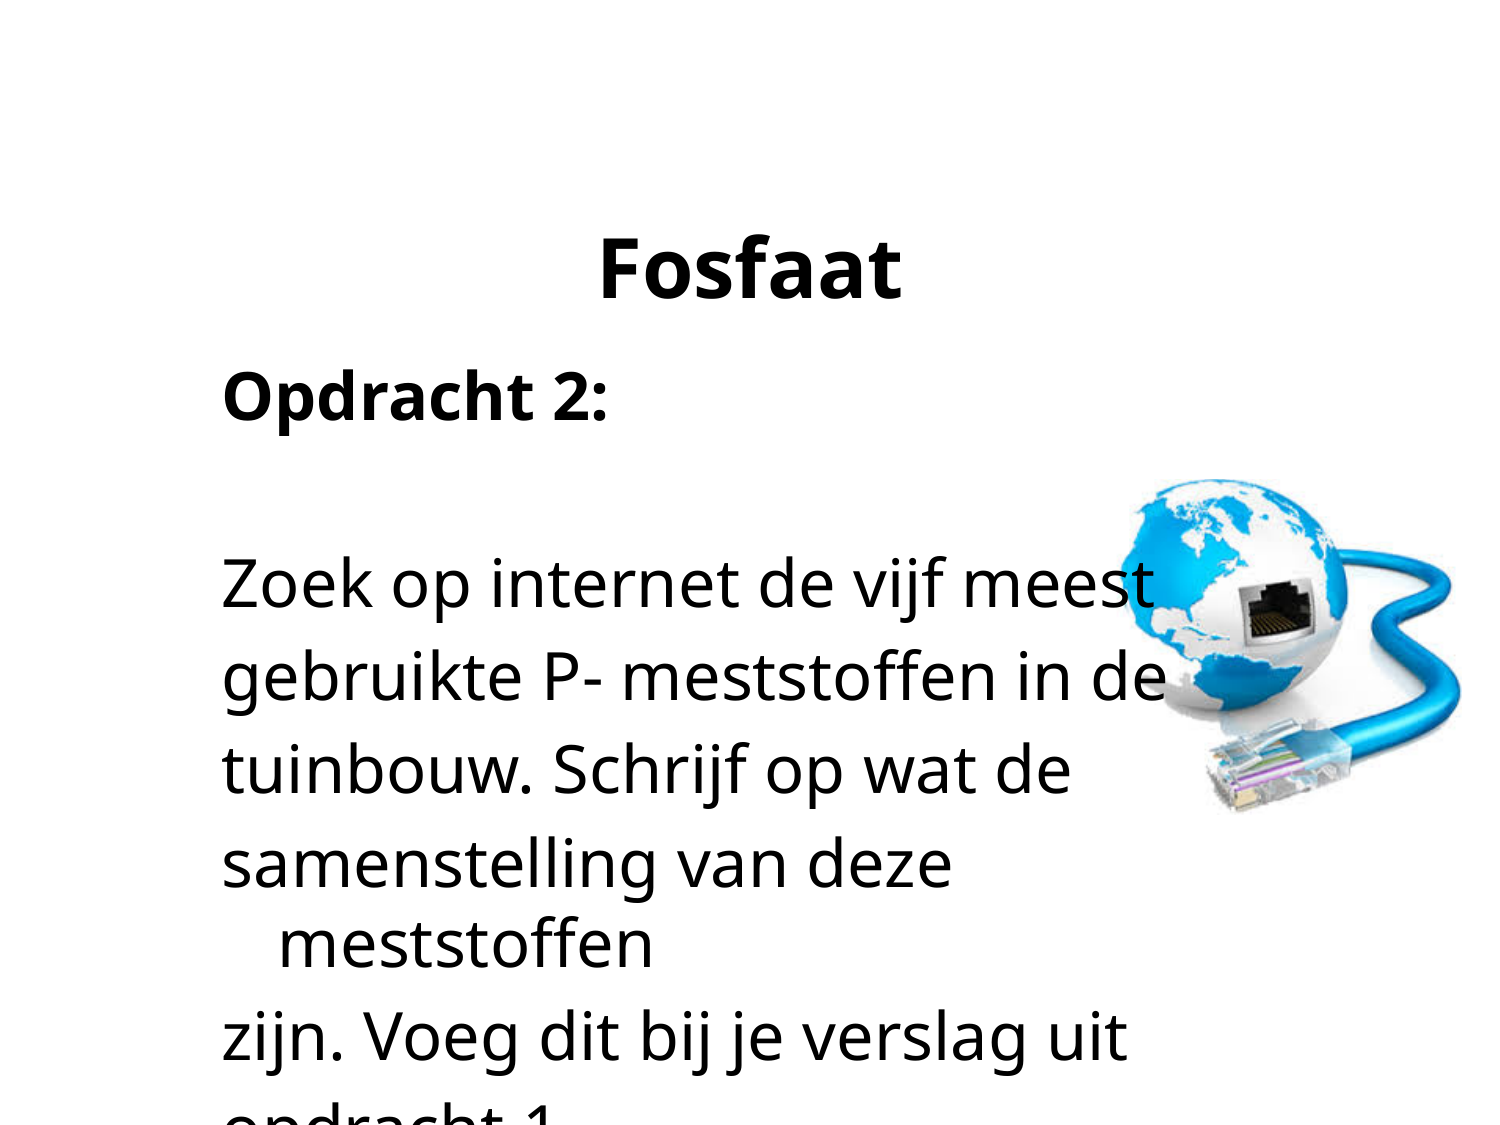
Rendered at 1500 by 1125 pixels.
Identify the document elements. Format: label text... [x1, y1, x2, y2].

list Opdracht 2: Zoek op internet de vijf meest gebruikte P- meststoffen in de tuinbouw. Schrijf op wat de samenstelling van deze meststoffen zijn. Voeg dit bij je verslag uit opdracht 1. [206, 346, 1364, 716]
title Fosfaat [283, 184, 1217, 346]
picture [1092, 479, 1462, 815]
